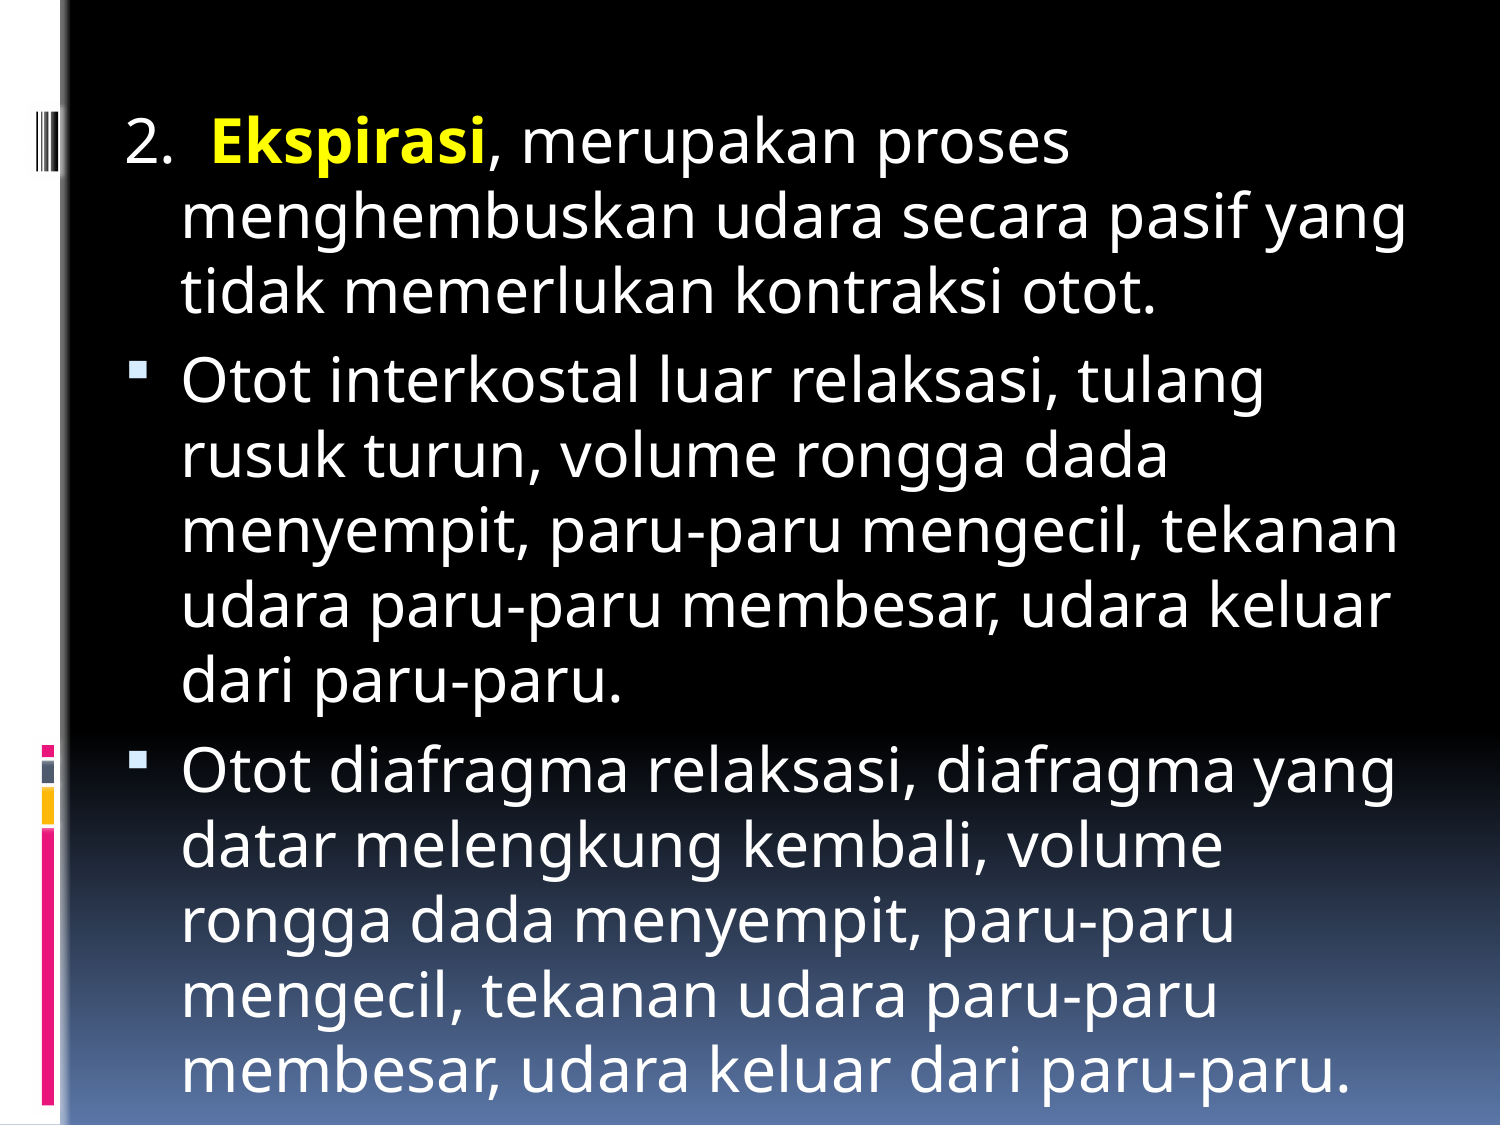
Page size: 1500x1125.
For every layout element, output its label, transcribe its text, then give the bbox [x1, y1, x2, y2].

list 2. Ekspirasi, merupakan proses menghembuskan udara secara pasif yang tidak memerlukan kontraksi otot. Otot interkostal luar relaksasi, tulang rusuk turun, volume rongga dada menyempit, paru-paru mengecil, tekanan udara paru-paru membesar, udara keluar dari paru-paru. Otot diafragma relaksasi, diafragma yang datar melengkung kembali, volume rongga dada menyempit, paru-paru mengecil, tekanan udara paru-paru membesar, udara keluar dari paru-paru. [98, 93, 1454, 1043]
